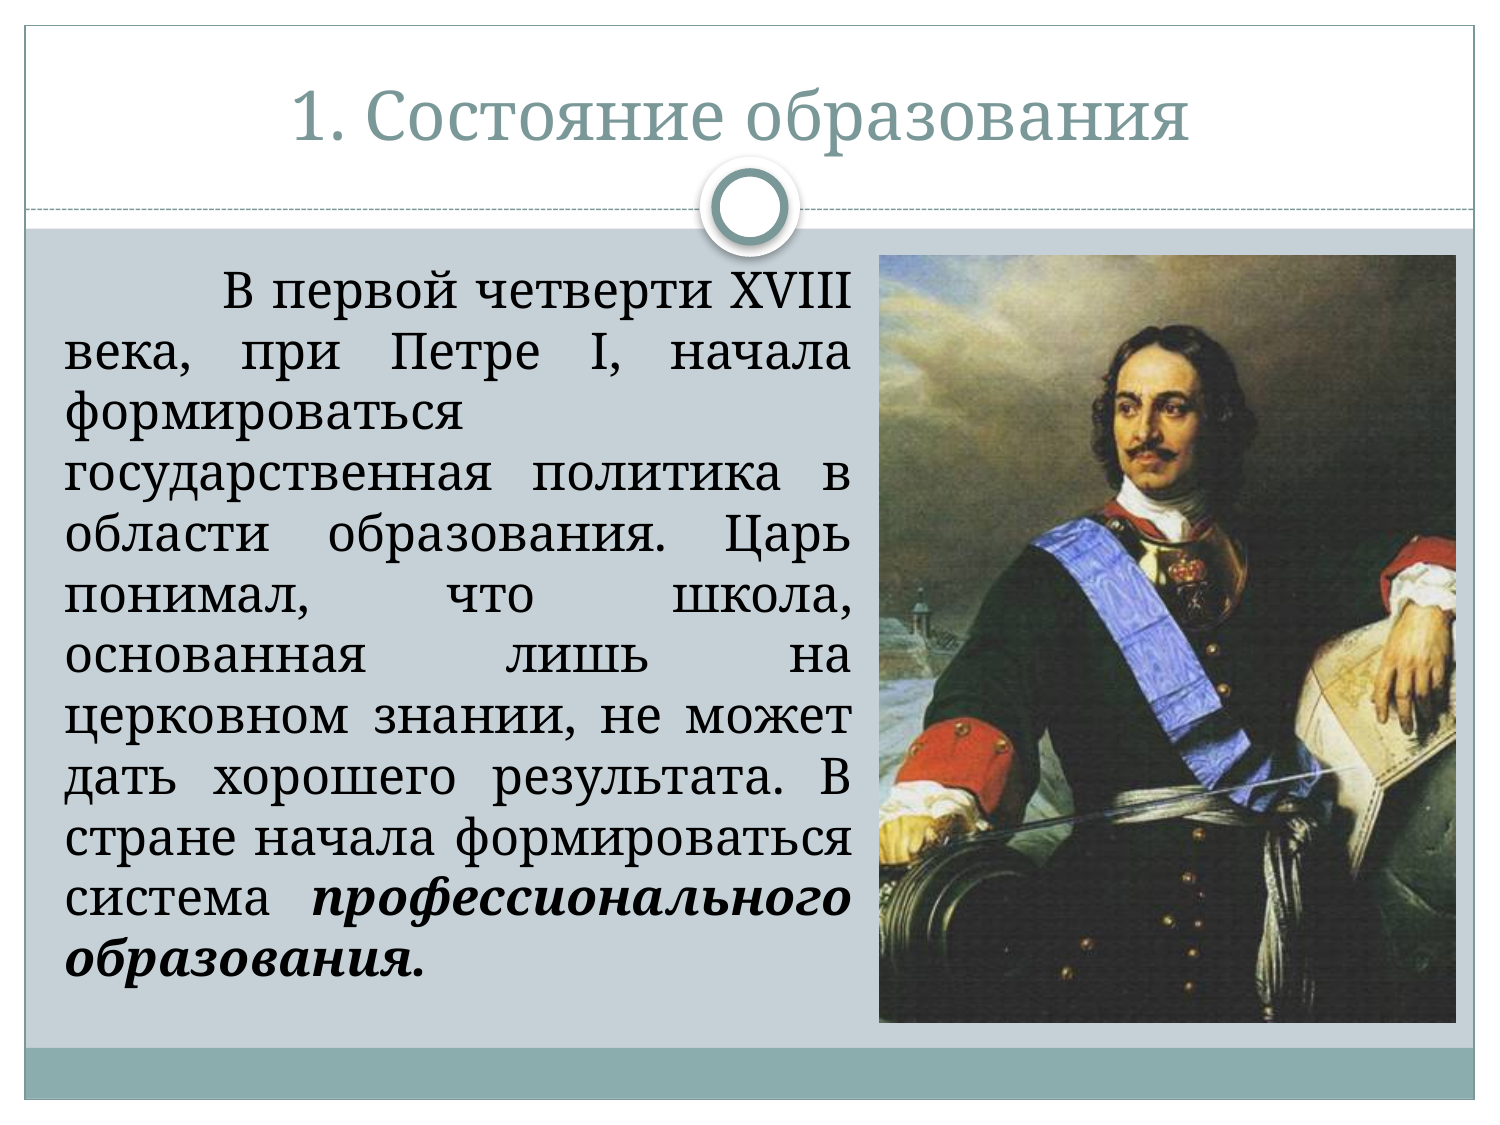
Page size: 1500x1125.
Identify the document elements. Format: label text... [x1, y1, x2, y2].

list В первой четверти XVIII века, при Петре I, начала формироваться государственная политика в области образования. Царь понимал, что школа, основанная лишь на церковном знании, не может дать хорошего результата. В стране начала формироваться система профессионального образования. [49, 250, 869, 1036]
title 1. Состояние образования [49, 37, 1450, 163]
picture [879, 255, 1456, 1024]
